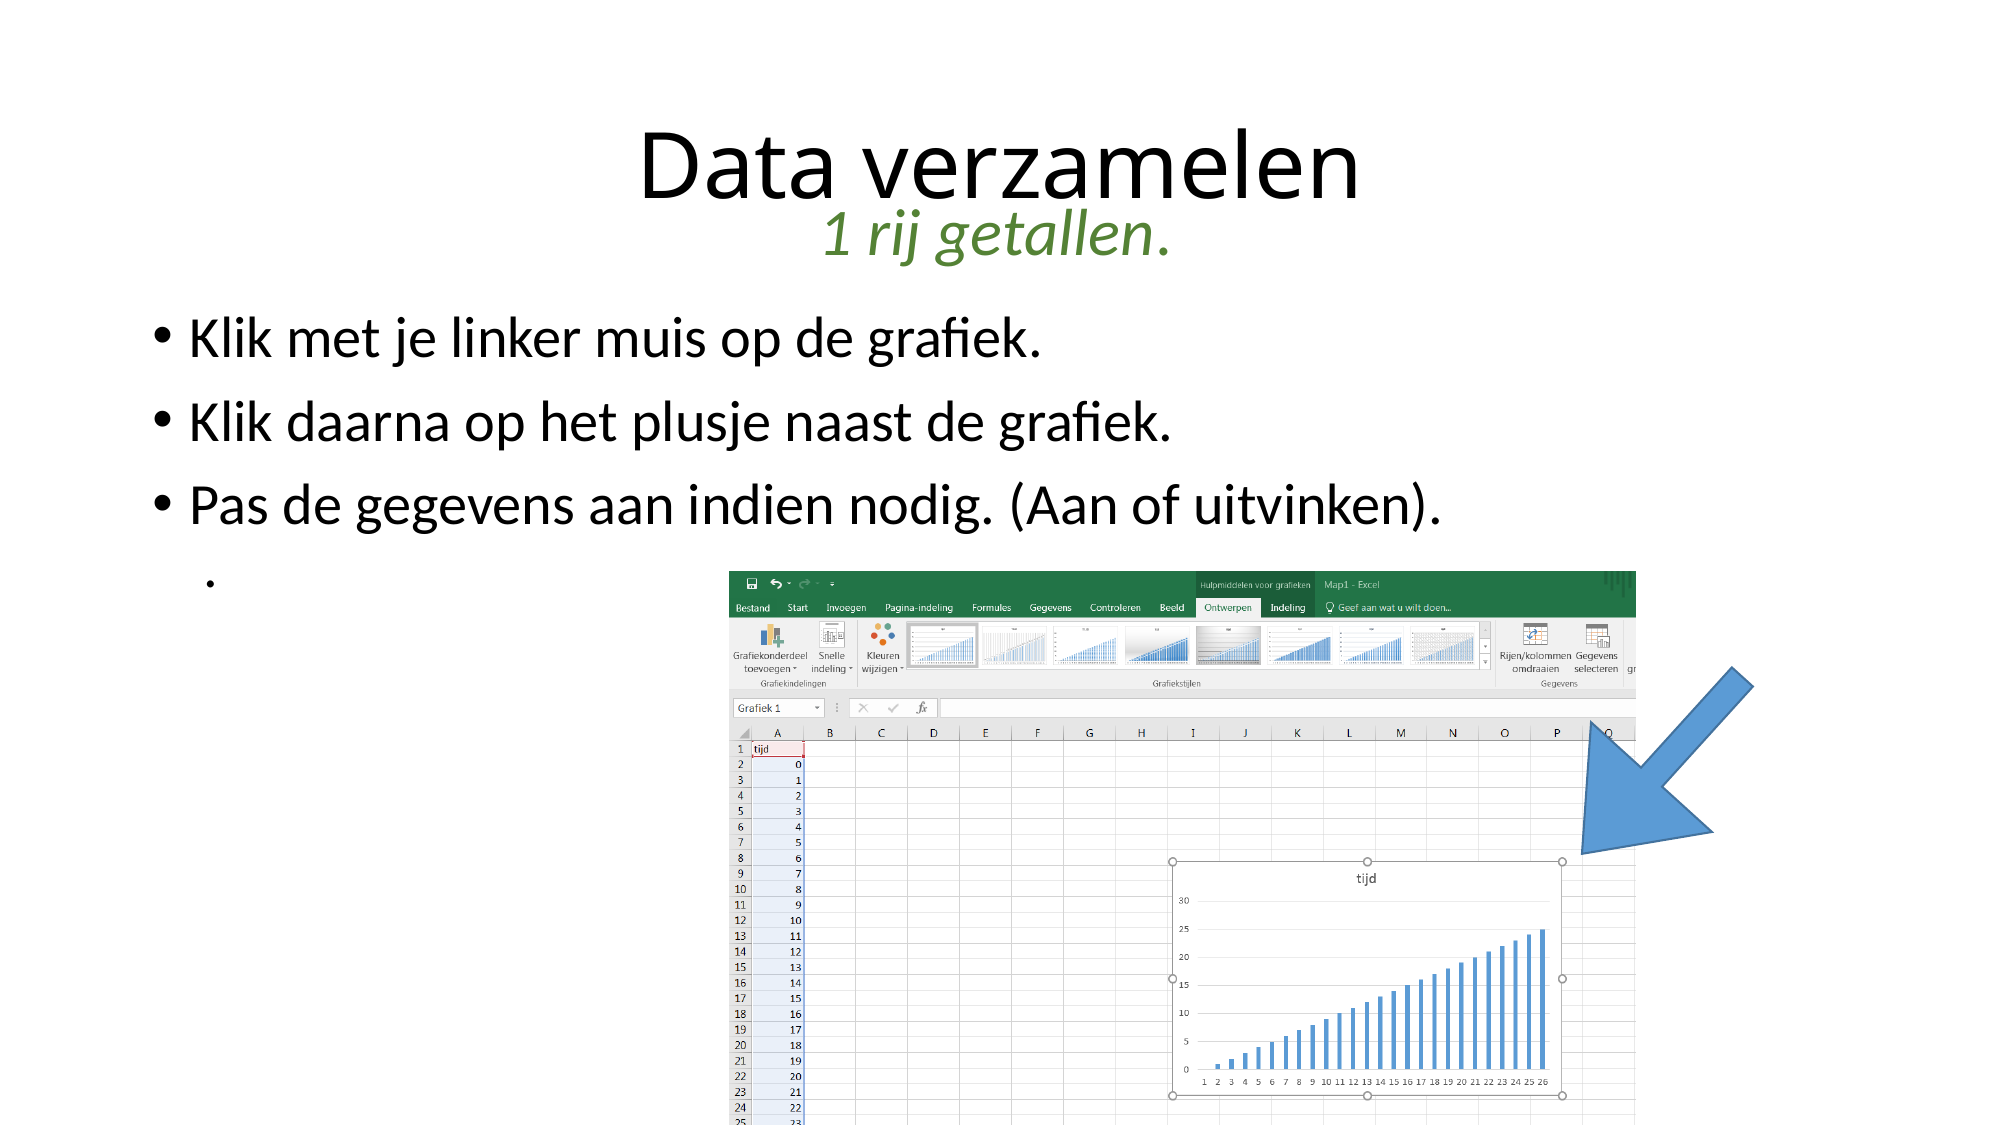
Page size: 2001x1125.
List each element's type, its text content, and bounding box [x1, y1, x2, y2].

picture [729, 571, 1636, 1125]
list Klik met je linker muis op de grafiek. Klik daarna op het plusje naast de grafiek. Pas de gegevens aan indien nodig. (Aan of uitvinken). . [137, 299, 1863, 1014]
text_box [1636, 665, 1755, 846]
title Data verzamelen [137, 59, 1863, 278]
text_box 1 rij getallen. [804, 181, 1196, 277]
